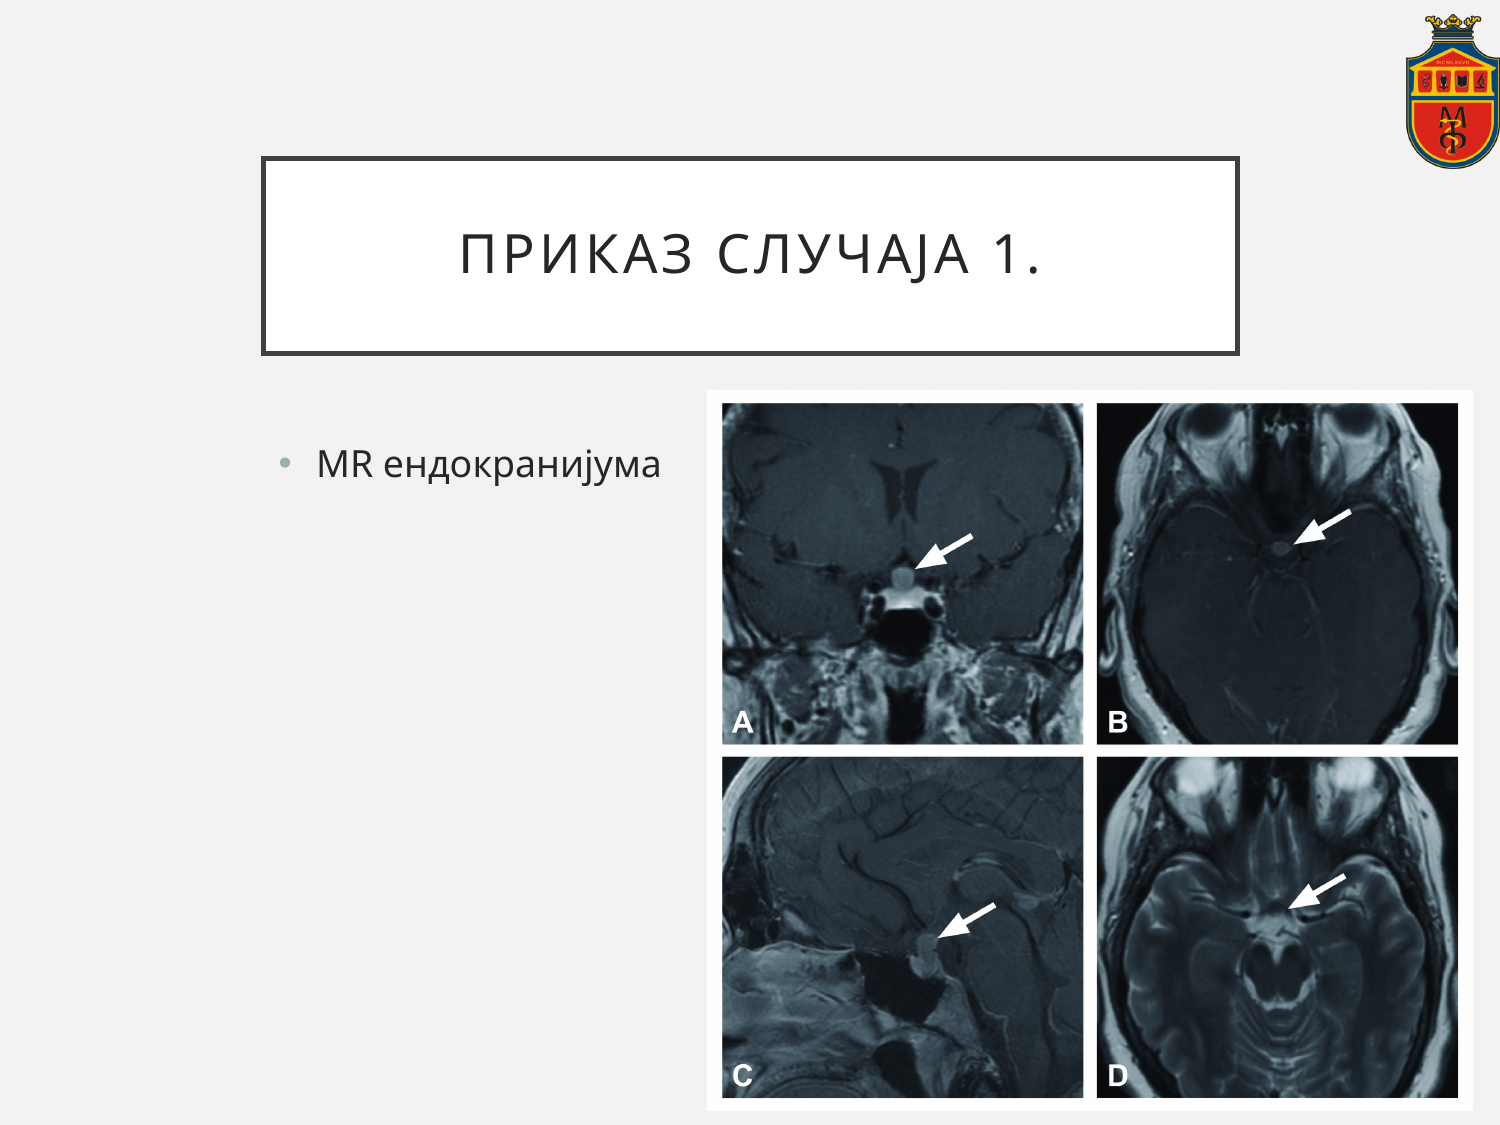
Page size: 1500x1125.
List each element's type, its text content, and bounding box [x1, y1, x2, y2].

list MR ендокранијума [263, 432, 707, 942]
title Приказ случаја 1. [261, 156, 1240, 356]
picture [1406, 14, 1500, 169]
picture [707, 390, 1473, 1111]
